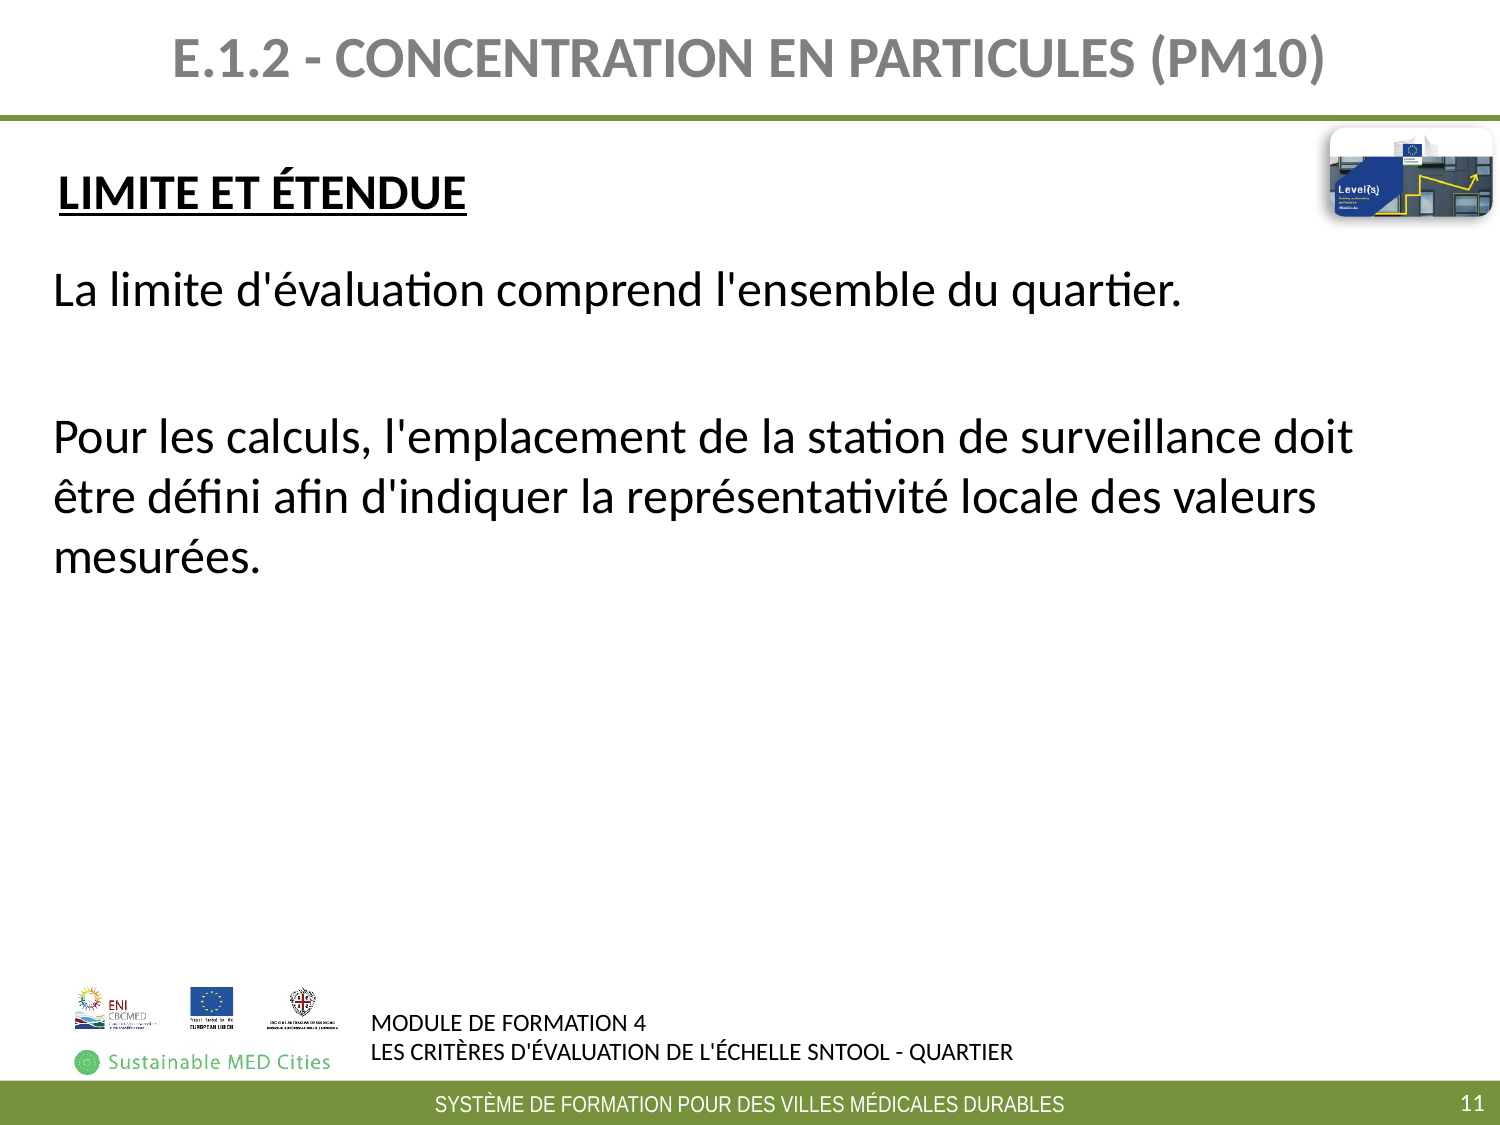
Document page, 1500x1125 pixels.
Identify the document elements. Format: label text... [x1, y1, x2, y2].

slide_number ‹#› [1149, 1078, 1500, 1125]
picture [62, 978, 356, 1080]
text_box LIMITE ET ÉTENDUE [43, 152, 1425, 252]
title E.1.2 - CONCENTRATION EN PARTICULES (PM10) [0, 0, 1500, 113]
picture [1329, 127, 1493, 217]
text_box La limite d'évaluation comprend l'ensemble du quartier. [38, 249, 1380, 325]
text_box Pour les calculs, l'emplacement de la station de surveillance doit être défini afin d'indiquer la représentativité locale des valeurs mesurées. [38, 396, 1462, 809]
